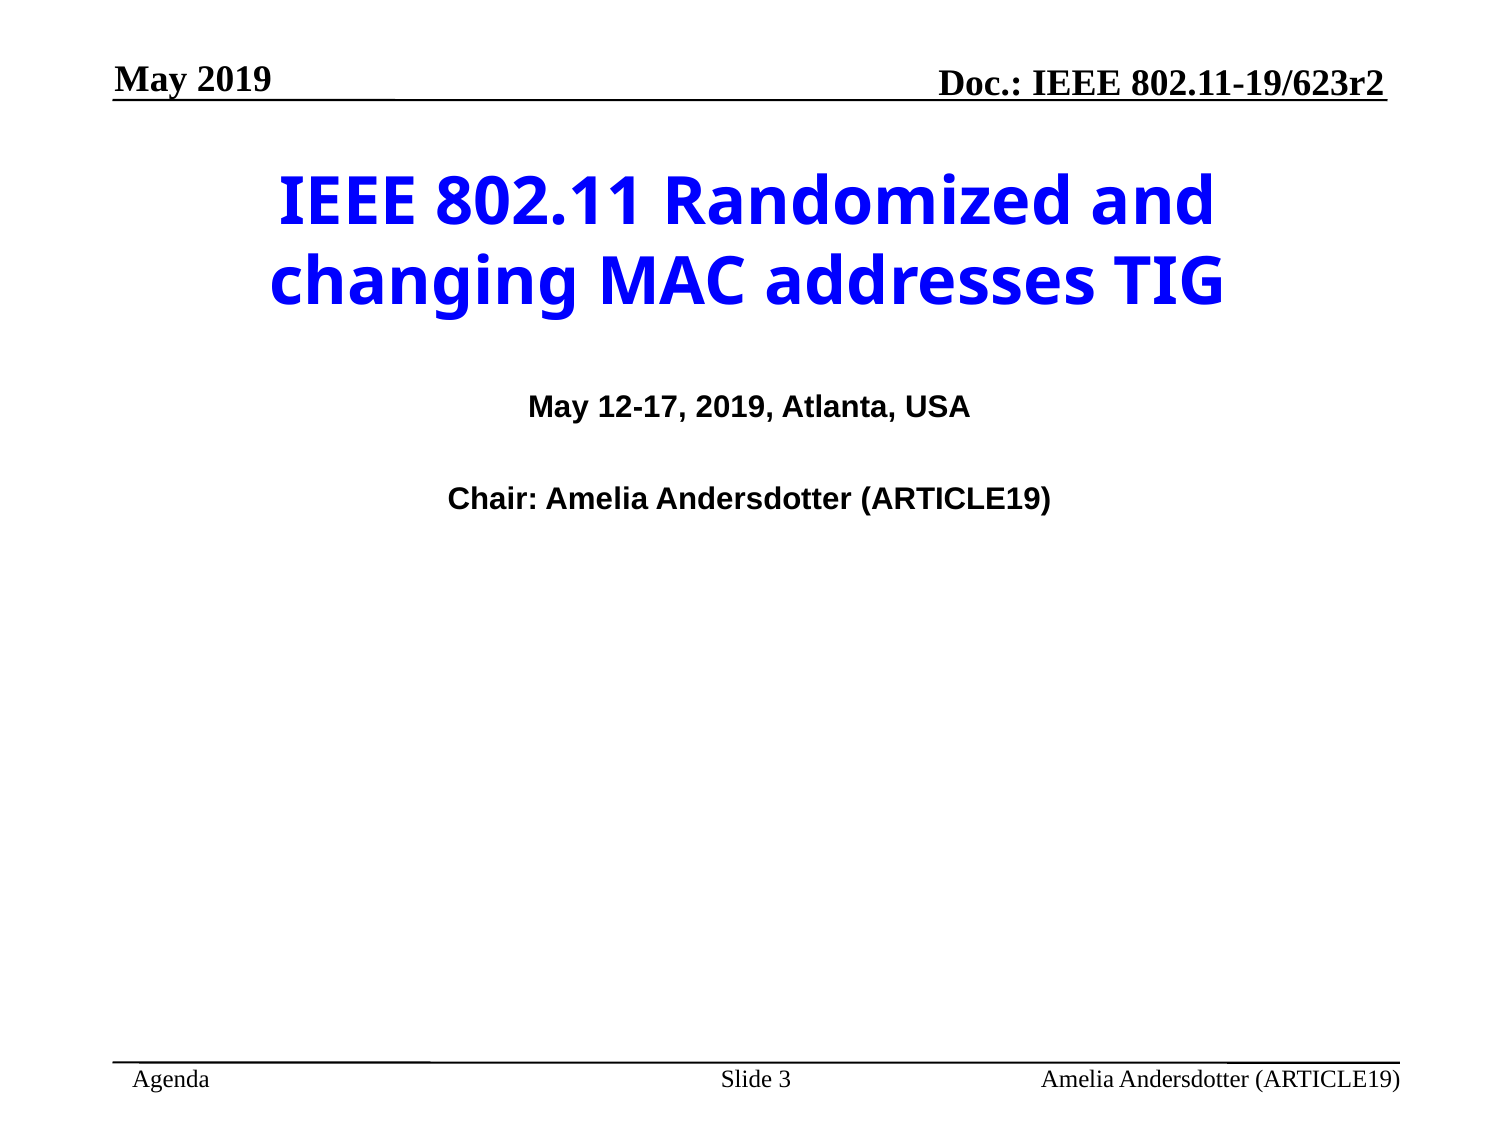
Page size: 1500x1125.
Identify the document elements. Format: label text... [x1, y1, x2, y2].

text_box May 12-17, 2019, Atlanta, USA Chair: Amelia Andersdotter (ARTICLE19) [112, 324, 1388, 1000]
text_box Slide <number> [712, 1062, 800, 1122]
text_box Amelia Andersdotter (ARTICLE19) [878, 1062, 1402, 1092]
text_box IEEE 802.11 Randomized and changing MAC addresses TIG [111, 150, 1386, 325]
text_box May 2019 [114, 54, 422, 100]
